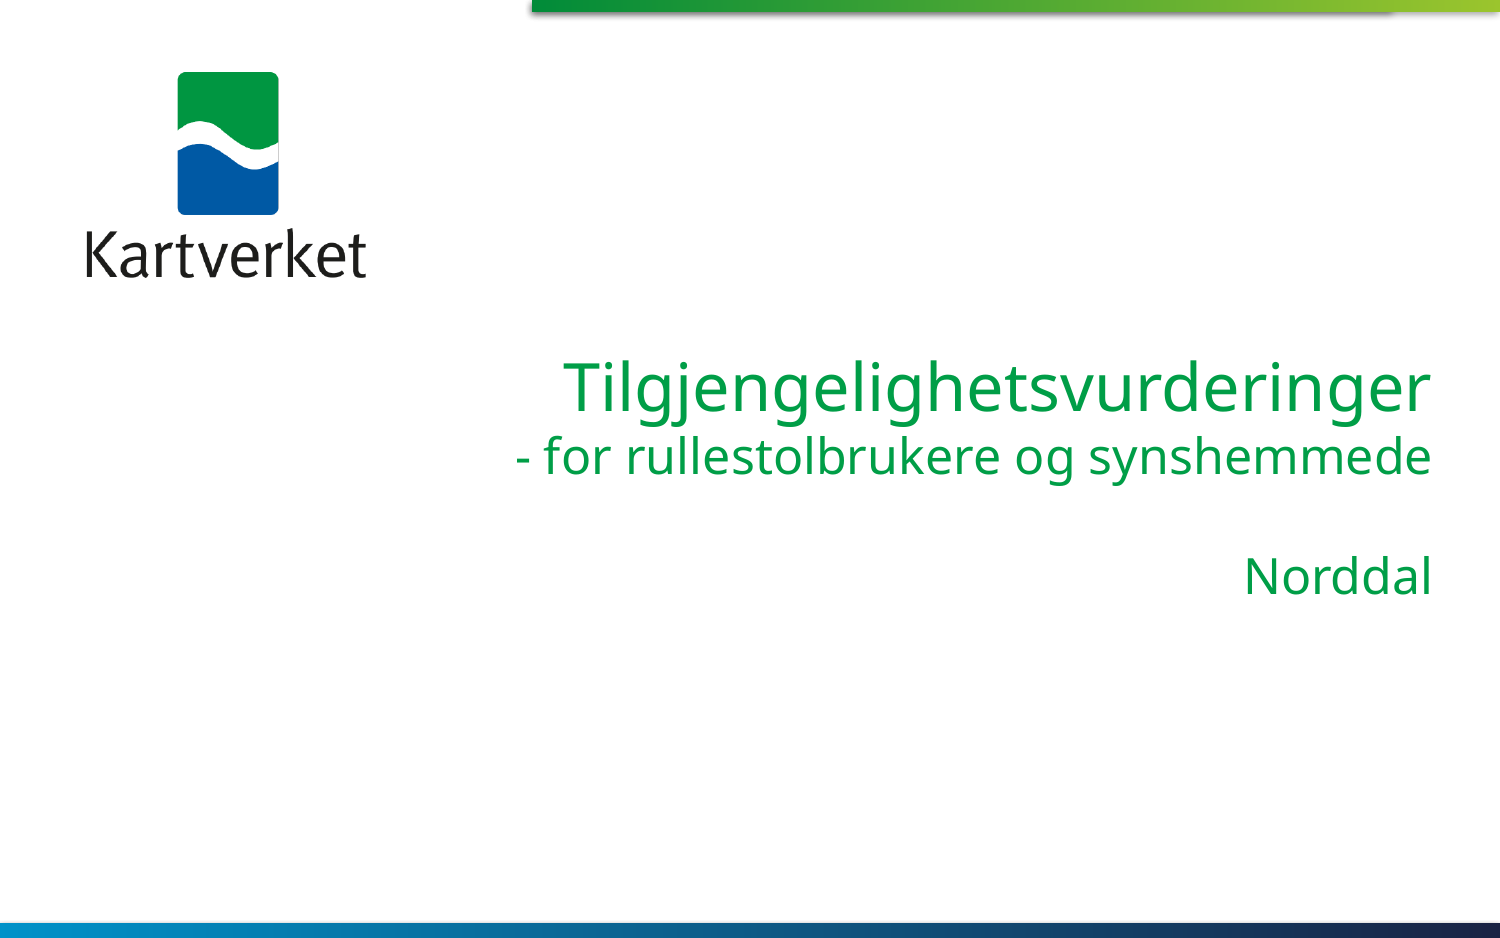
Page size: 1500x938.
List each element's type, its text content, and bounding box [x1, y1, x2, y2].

text_box Tilgjengelighetsvurderinger - for rullestolbrukere og synshemmede Norddal [66, 337, 1449, 613]
